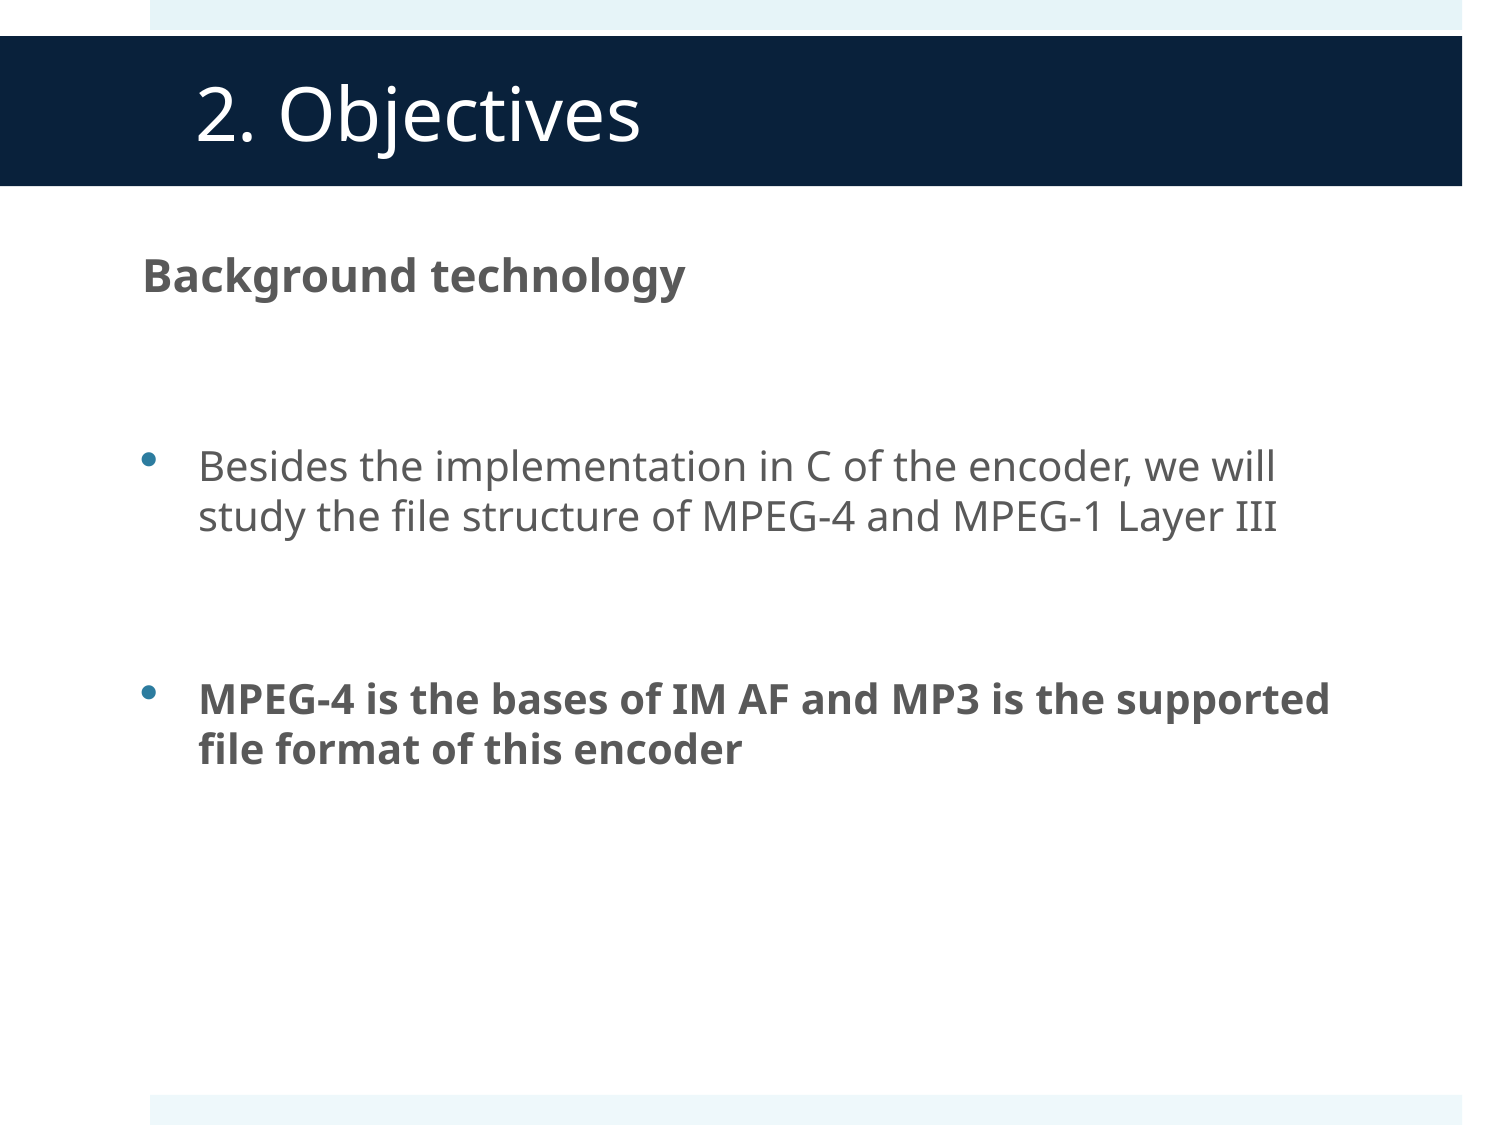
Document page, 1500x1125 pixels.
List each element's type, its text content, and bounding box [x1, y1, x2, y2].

title 2. Objectives [0, 36, 1463, 187]
list Background technology Besides the implementation in C of the encoder, we will study the file structure of MPEG-4 and MPEG-1 Layer III MPEG-4 is the bases of IM AF and MP3 is the supported file format of this encoder [126, 238, 1407, 972]
